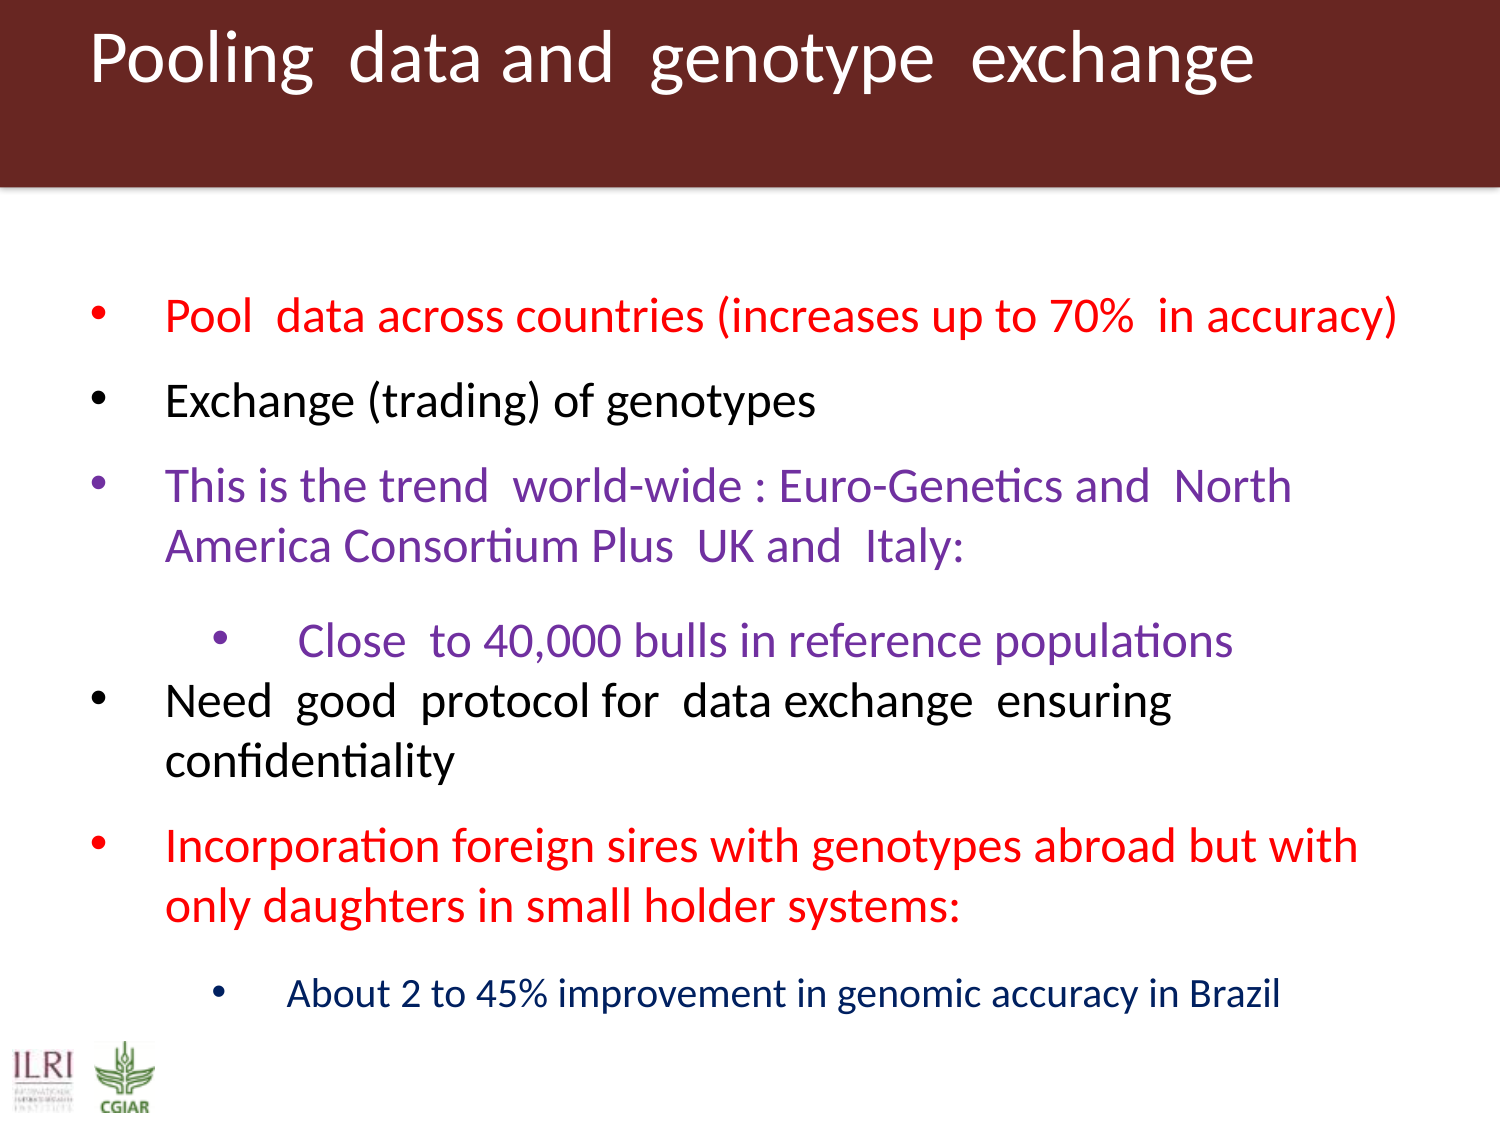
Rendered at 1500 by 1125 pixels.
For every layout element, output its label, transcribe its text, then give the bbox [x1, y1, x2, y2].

title Pooling data and genotype exchange [75, 0, 1425, 188]
list Pool data across countries (increases up to 70% in accuracy) Exchange (trading) of genotypes This is the trend world-wide : Euro-Genetics and North America Consortium Plus UK and Italy: Close to 40,000 bulls in reference populations Need good protocol for data exchange ensuring confidentiality Incorporation foreign sires with genotypes abroad but with only daughters in small holder systems: About 2 to 45% improvement in genomic accuracy in Brazil [75, 275, 1425, 1025]
picture [12, 1049, 74, 1113]
picture [94, 1041, 155, 1113]
